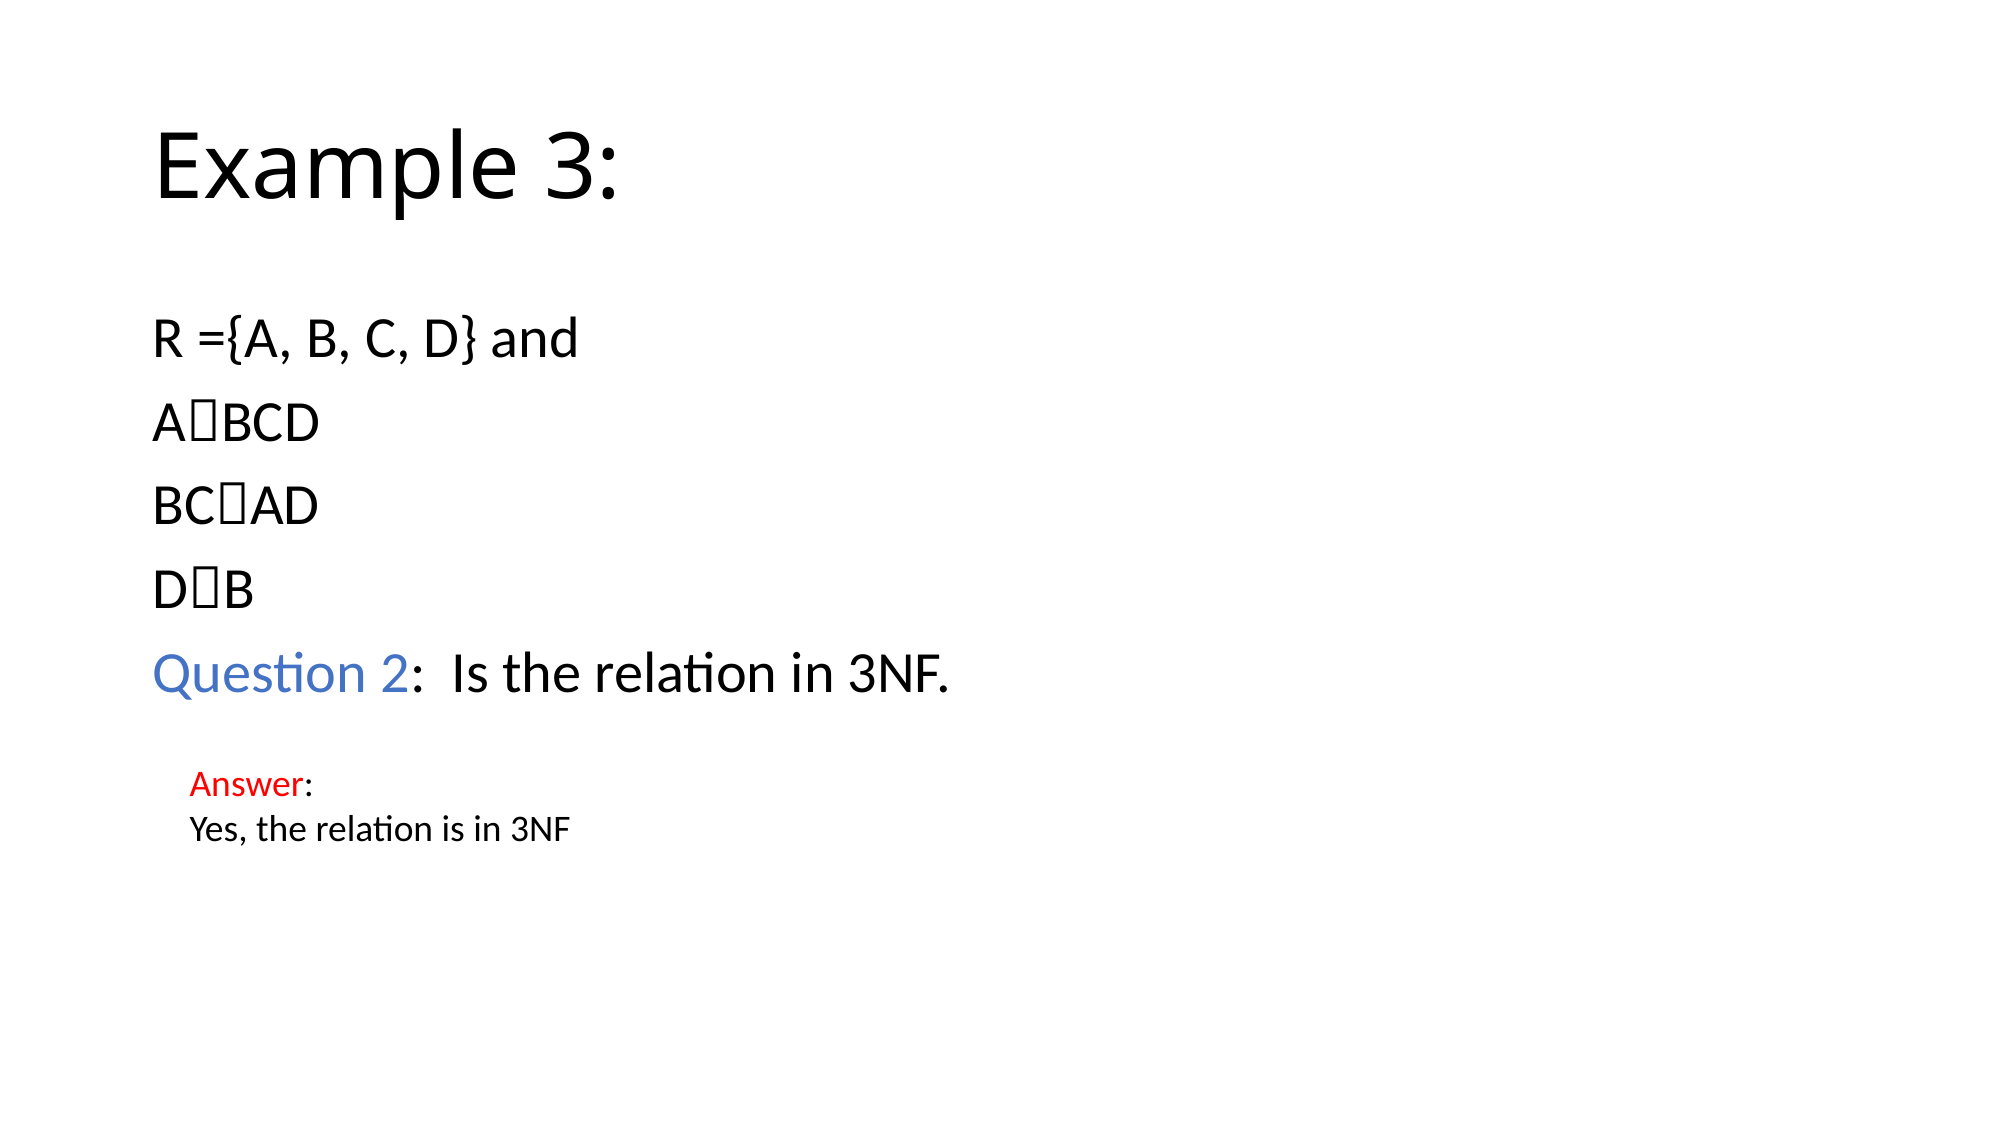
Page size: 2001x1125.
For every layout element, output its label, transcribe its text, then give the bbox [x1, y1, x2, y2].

text_box Answer: Yes, the relation is in 3NF [174, 751, 1685, 902]
list R ={A, B, C, D} and ABCD BCAD DB Question 2: Is the relation in 3NF. [137, 299, 1863, 766]
title Example 3: [137, 59, 1863, 278]
